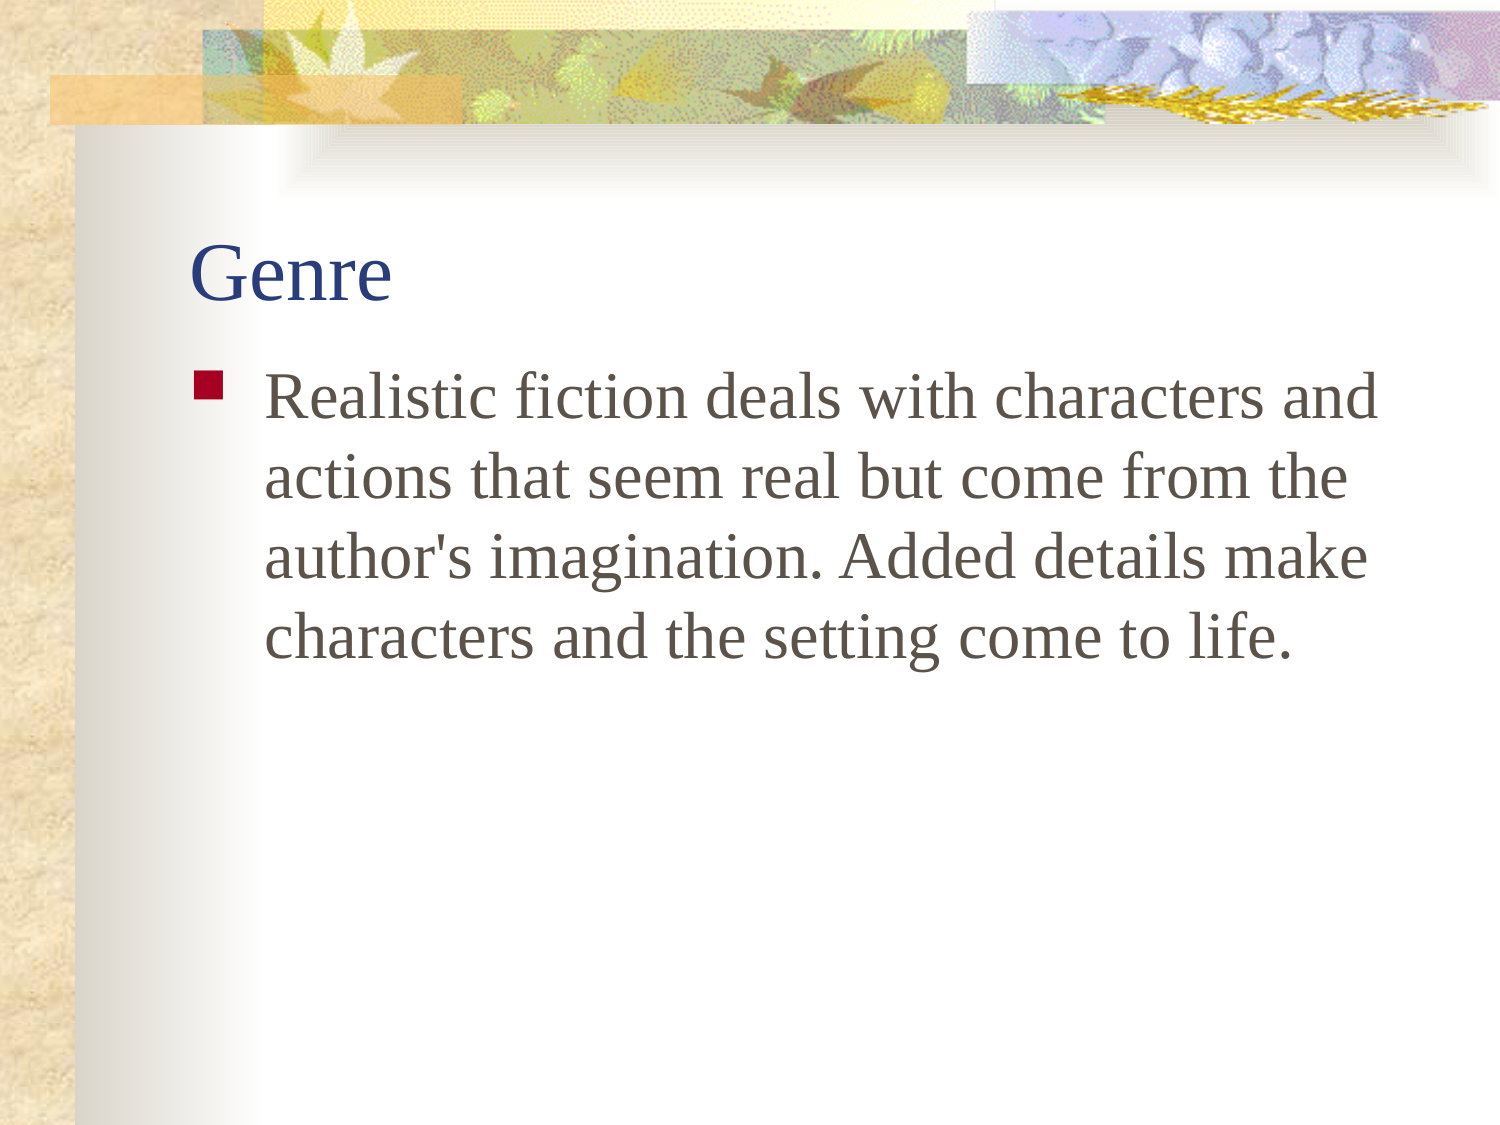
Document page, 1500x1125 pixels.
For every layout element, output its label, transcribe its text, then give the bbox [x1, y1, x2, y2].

list Realistic fiction deals with characters and actions that seem real but come from the author's imagination. Added details make characters and the setting come to life. [174, 344, 1451, 1020]
picture [0, 0, 1500, 1125]
title Genre [174, 224, 1451, 326]
